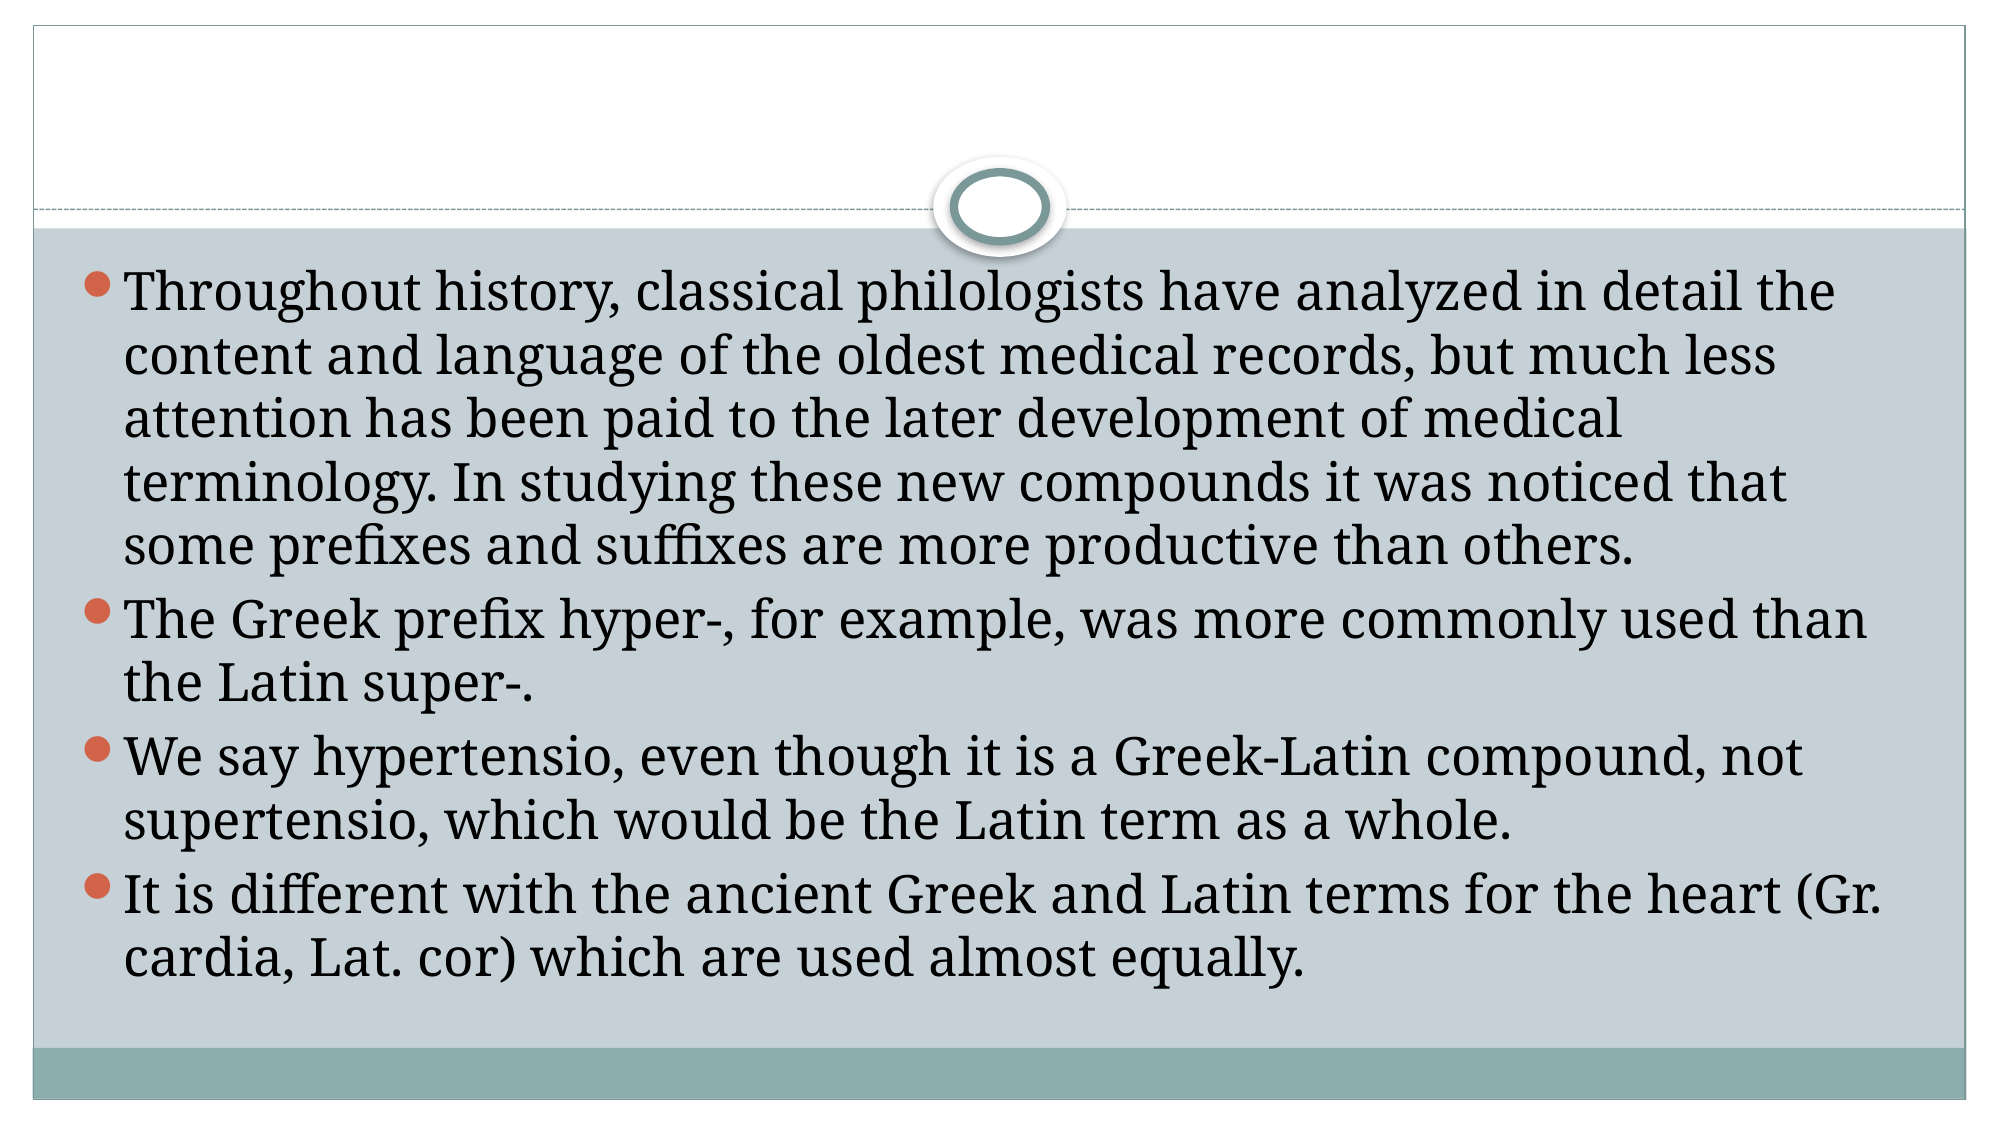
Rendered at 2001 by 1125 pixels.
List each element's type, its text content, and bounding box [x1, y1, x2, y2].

list Throughout history, classical philologists have analyzed in detail the content and language of the oldest medical records, but much less attention has been paid to the later development of medical terminology. In studying these new compounds it was noticed that some prefixes and suffixes are more productive than others. The Greek prefix hyper-, for example, was more commonly used than the Latin super-. We say hypertensio, even though it is a Greek-Latin compound, not supertensio, which would be the Latin term as a whole. It is different with the ancient Greek and Latin terms for the heart (Gr. cardia, Lat. cor) which are used almost equally. [66, 250, 1926, 1001]
